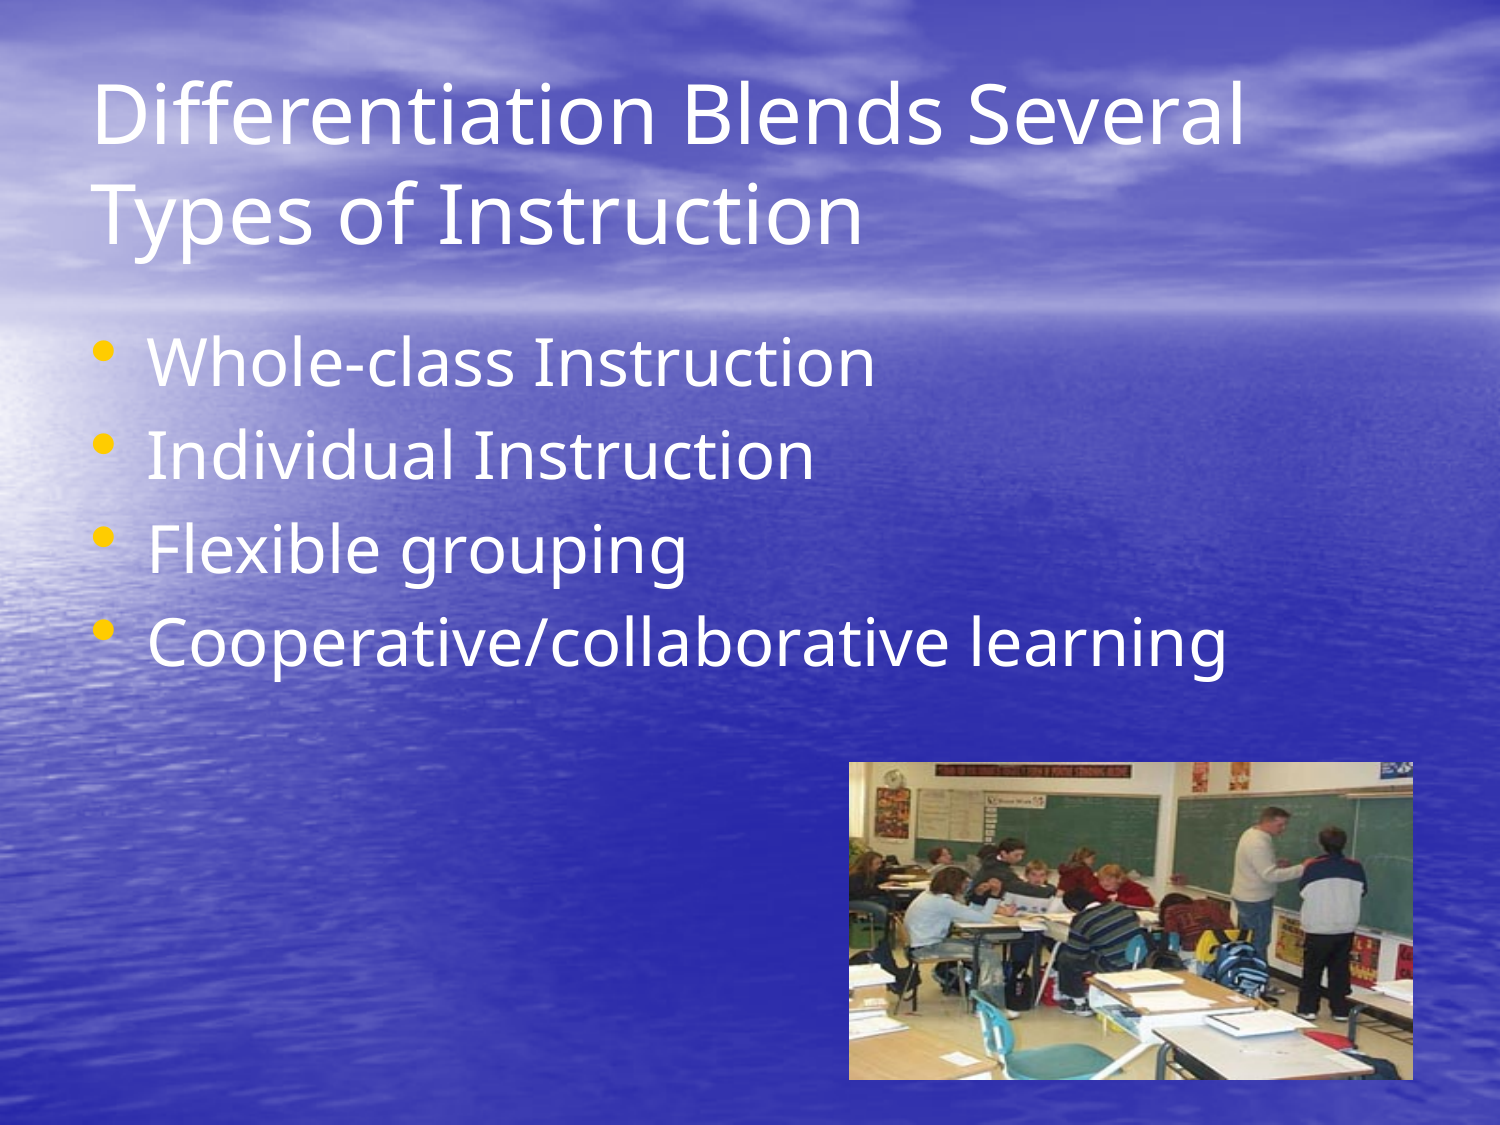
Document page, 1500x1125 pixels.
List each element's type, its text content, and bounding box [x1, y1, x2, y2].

list Whole-class Instruction Individual Instruction Flexible grouping Cooperative/collaborative learning [74, 312, 1426, 988]
title Differentiation Blends Several Types of Instruction [74, 47, 1426, 276]
picture [849, 762, 1413, 1080]
